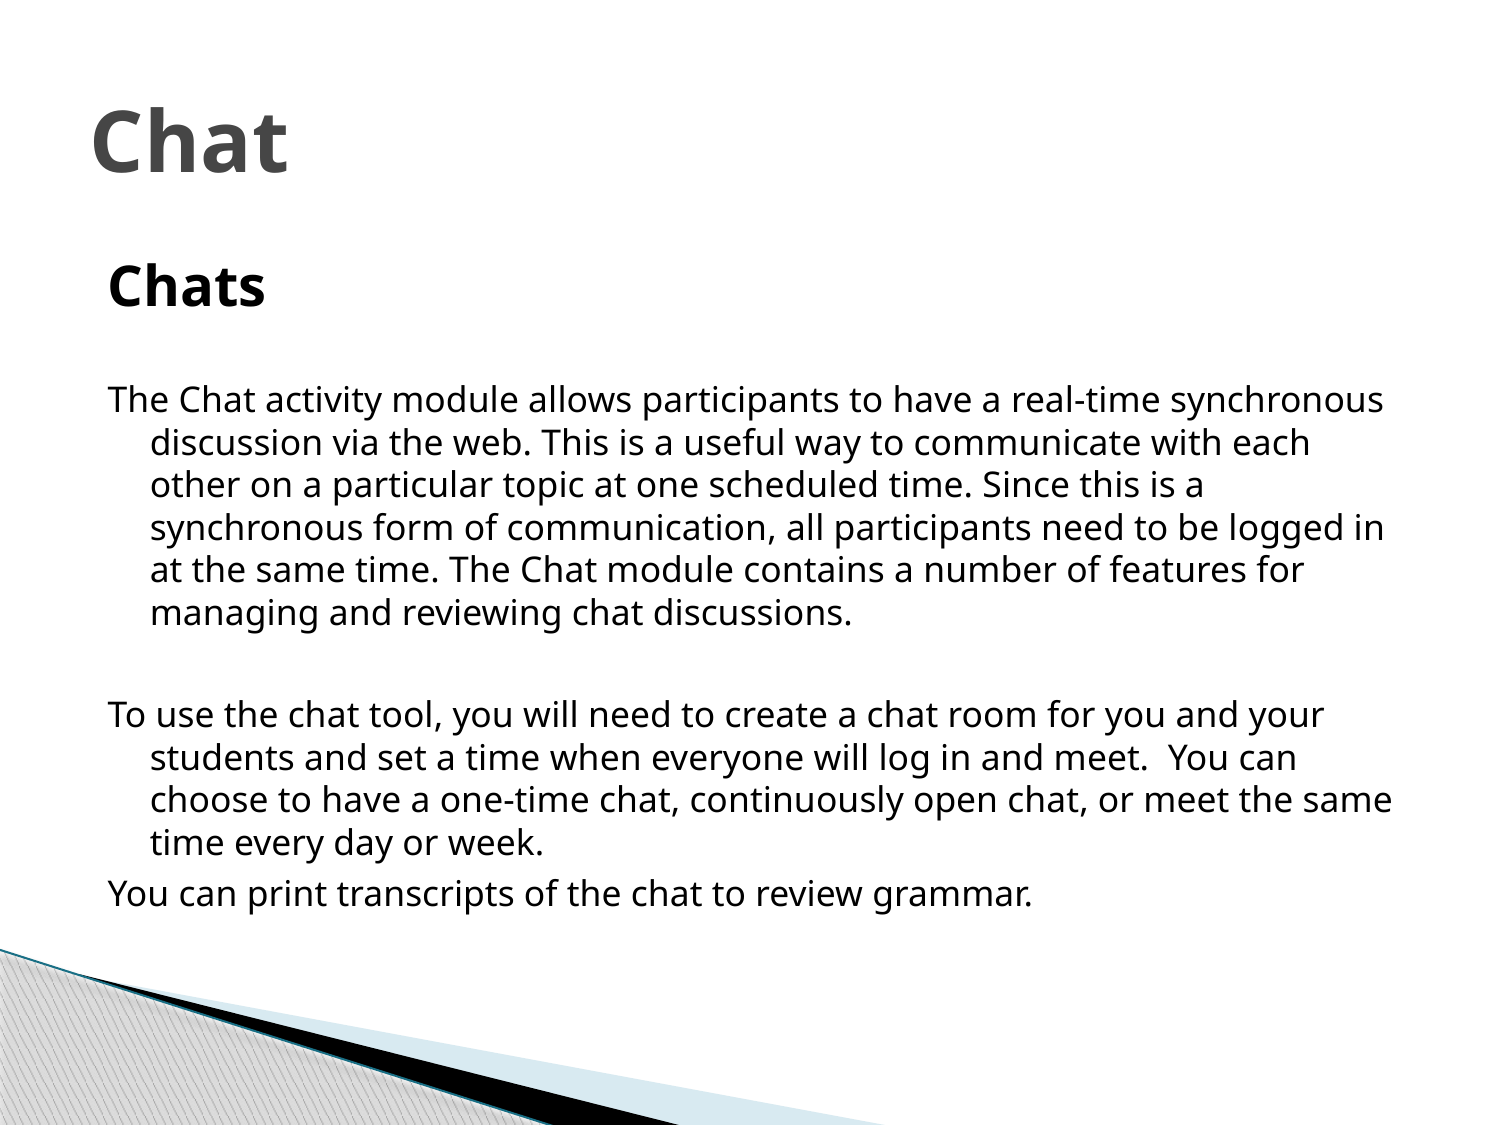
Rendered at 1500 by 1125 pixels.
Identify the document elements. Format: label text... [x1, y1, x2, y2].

title Chat [75, 45, 1425, 233]
list Chats The Chat activity module allows participants to have a real-time synchronous discussion via the web. This is a useful way to communicate with each other on a particular topic at one scheduled time. Since this is a synchronous form of communication, all participants need to be logged in at the same time. The Chat module contains a number of features for managing and reviewing chat discussions. To use the chat tool, you will need to create a chat room for you and your students and set a time when everyone will log in and meet. You can choose to have a one-time chat, continuously open chat, or meet the same time every day or week. You can print transcripts of the chat to review grammar. [75, 243, 1425, 986]
